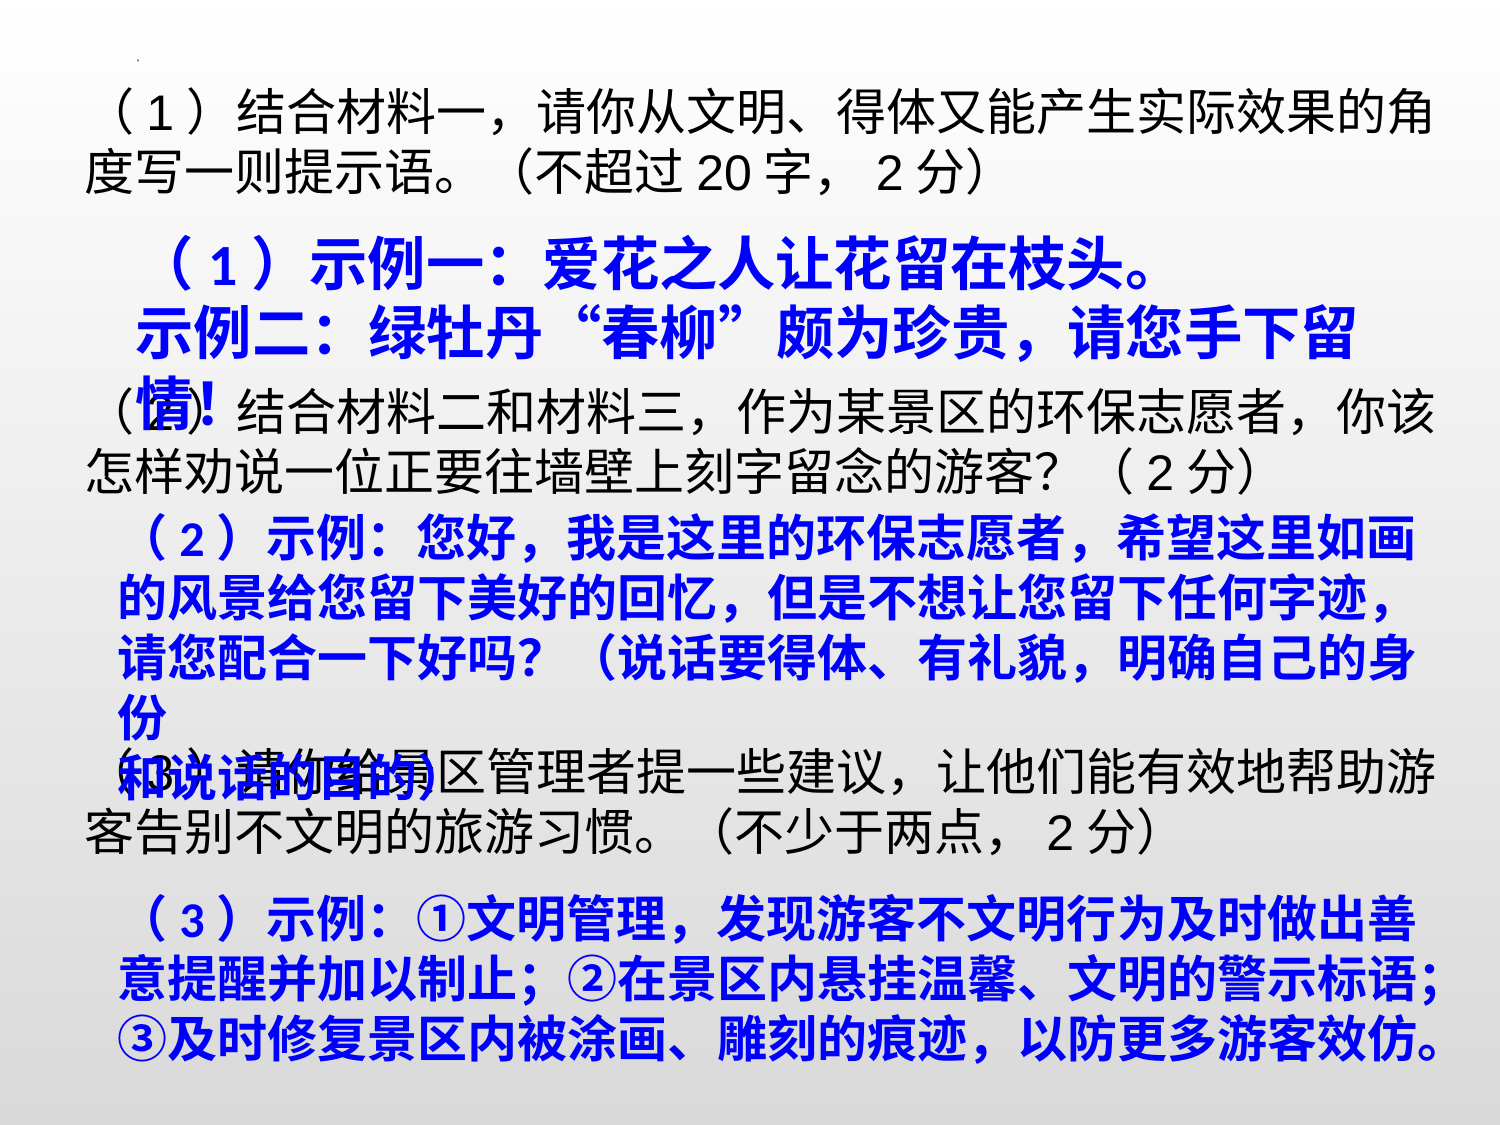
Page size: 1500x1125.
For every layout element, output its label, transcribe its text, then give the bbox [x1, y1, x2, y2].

text_box （1）结合材料一，请你从文明、得体又能产生实际效果的角度写一则提示语。（不超过20字，2分） （2）结合材料二和材料三，作为某景区的环保志愿者，你该怎样劝说一位正要往墙壁上刻字留念的游客？（2分） （3）请你给景区管理者提一些建议，让他们能有效地帮助游客告别不文明的旅游习惯。（不少于两点，2分） [69, 73, 1479, 868]
text_box （1）示例一：爱花之人让花留在枝头。 示例二：绿牡丹“春柳”颇为珍贵，请您手下留情！ [120, 219, 1379, 444]
text_box （3）示例：①文明管理，发现游客不文明行为及时做出善意提醒并加以制止；②在景区内悬挂温馨、文明的警示标语；③及时修复景区内被涂画、雕刻的痕迹，以防更多游客效仿。 [102, 880, 1464, 1076]
text_box （2）示例：您好，我是这里的环保志愿者，希望这里如画的风景给您留下美好的回忆，但是不想让您留下任何字迹，请您配合一下好吗？（说话要得体、有礼貌，明确自己的身份 和说话的目的） [102, 499, 1478, 815]
